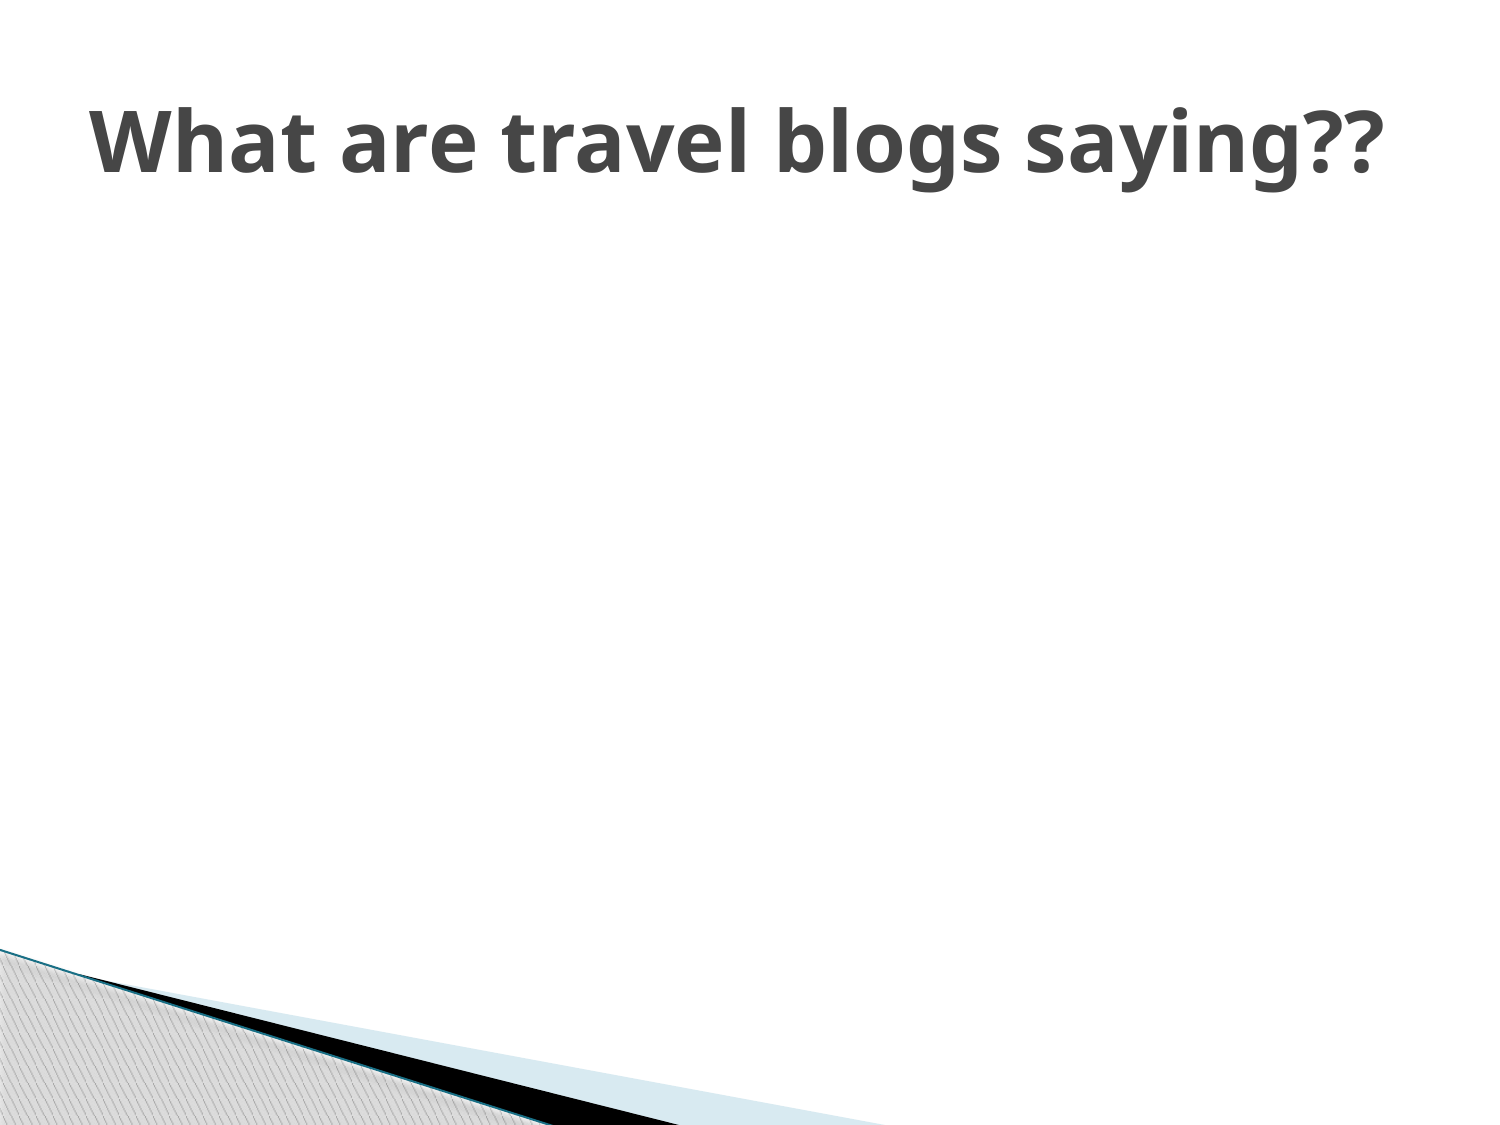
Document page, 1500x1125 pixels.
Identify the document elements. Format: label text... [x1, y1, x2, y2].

title What are travel blogs saying?? [75, 45, 1425, 233]
